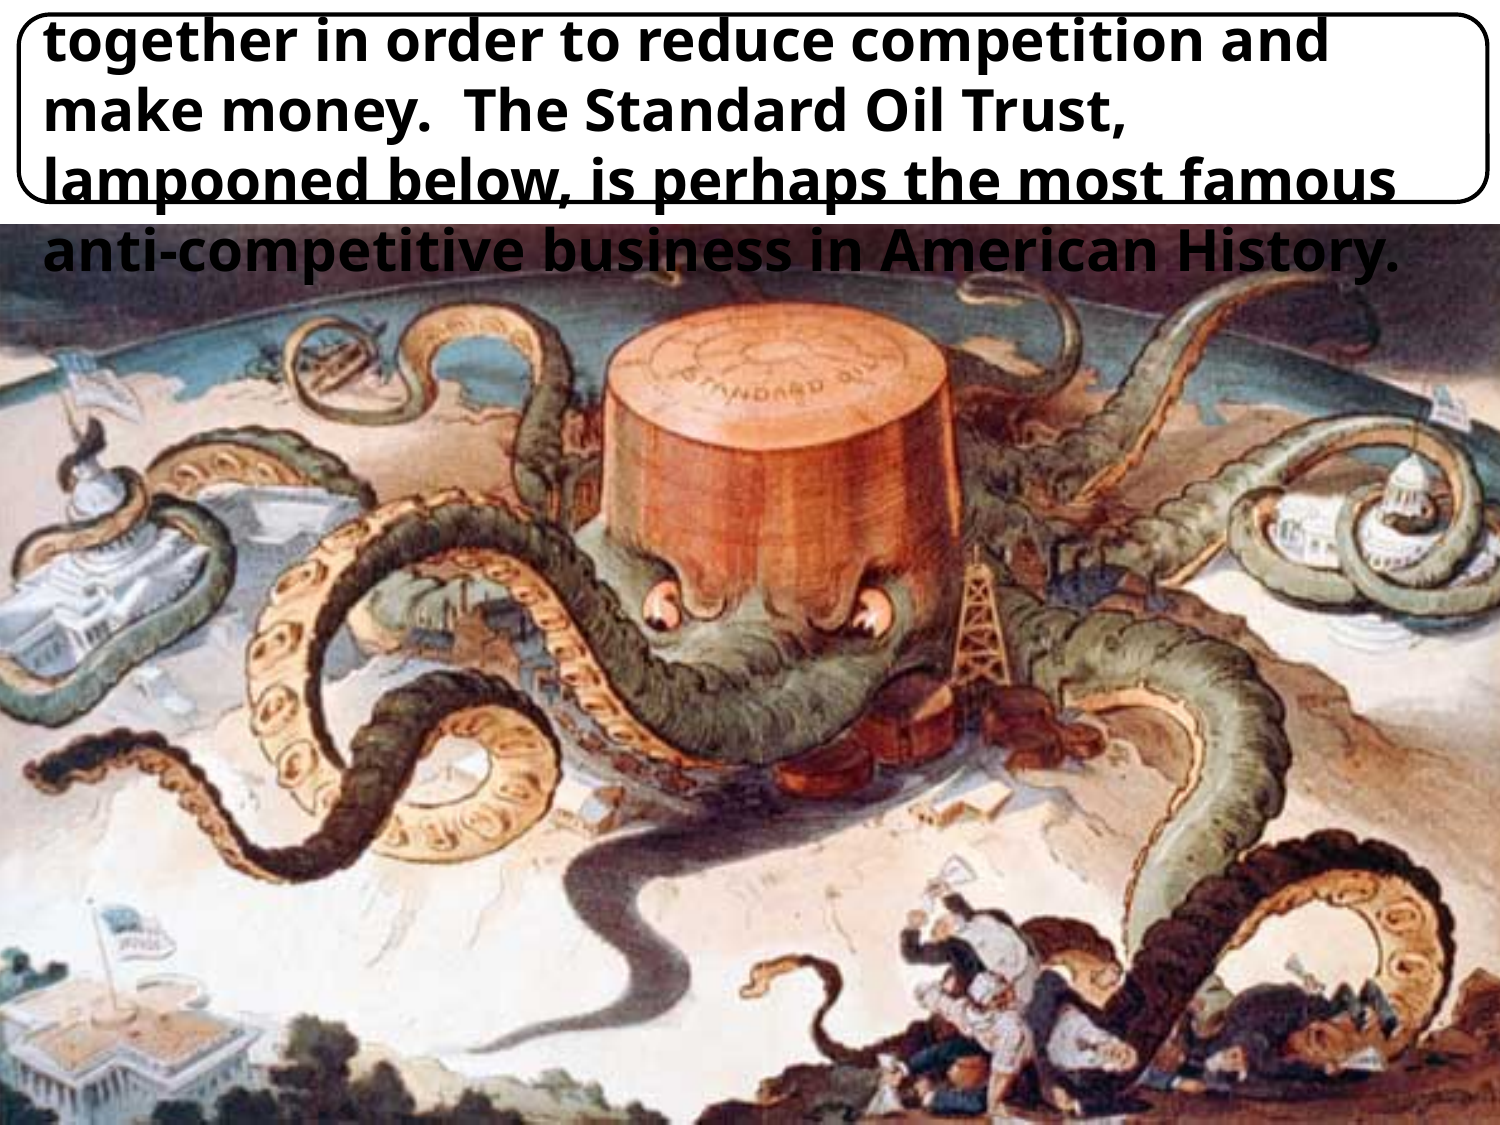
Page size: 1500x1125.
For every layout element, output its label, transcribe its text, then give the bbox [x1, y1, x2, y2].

picture [0, 224, 1500, 1125]
text_box Trusts – A combination of businesses which work together in order to reduce competition and make money. The Standard Oil Trust, lampooned below, is perhaps the most famous anti-competitive business in American History. [16, 12, 1490, 205]
